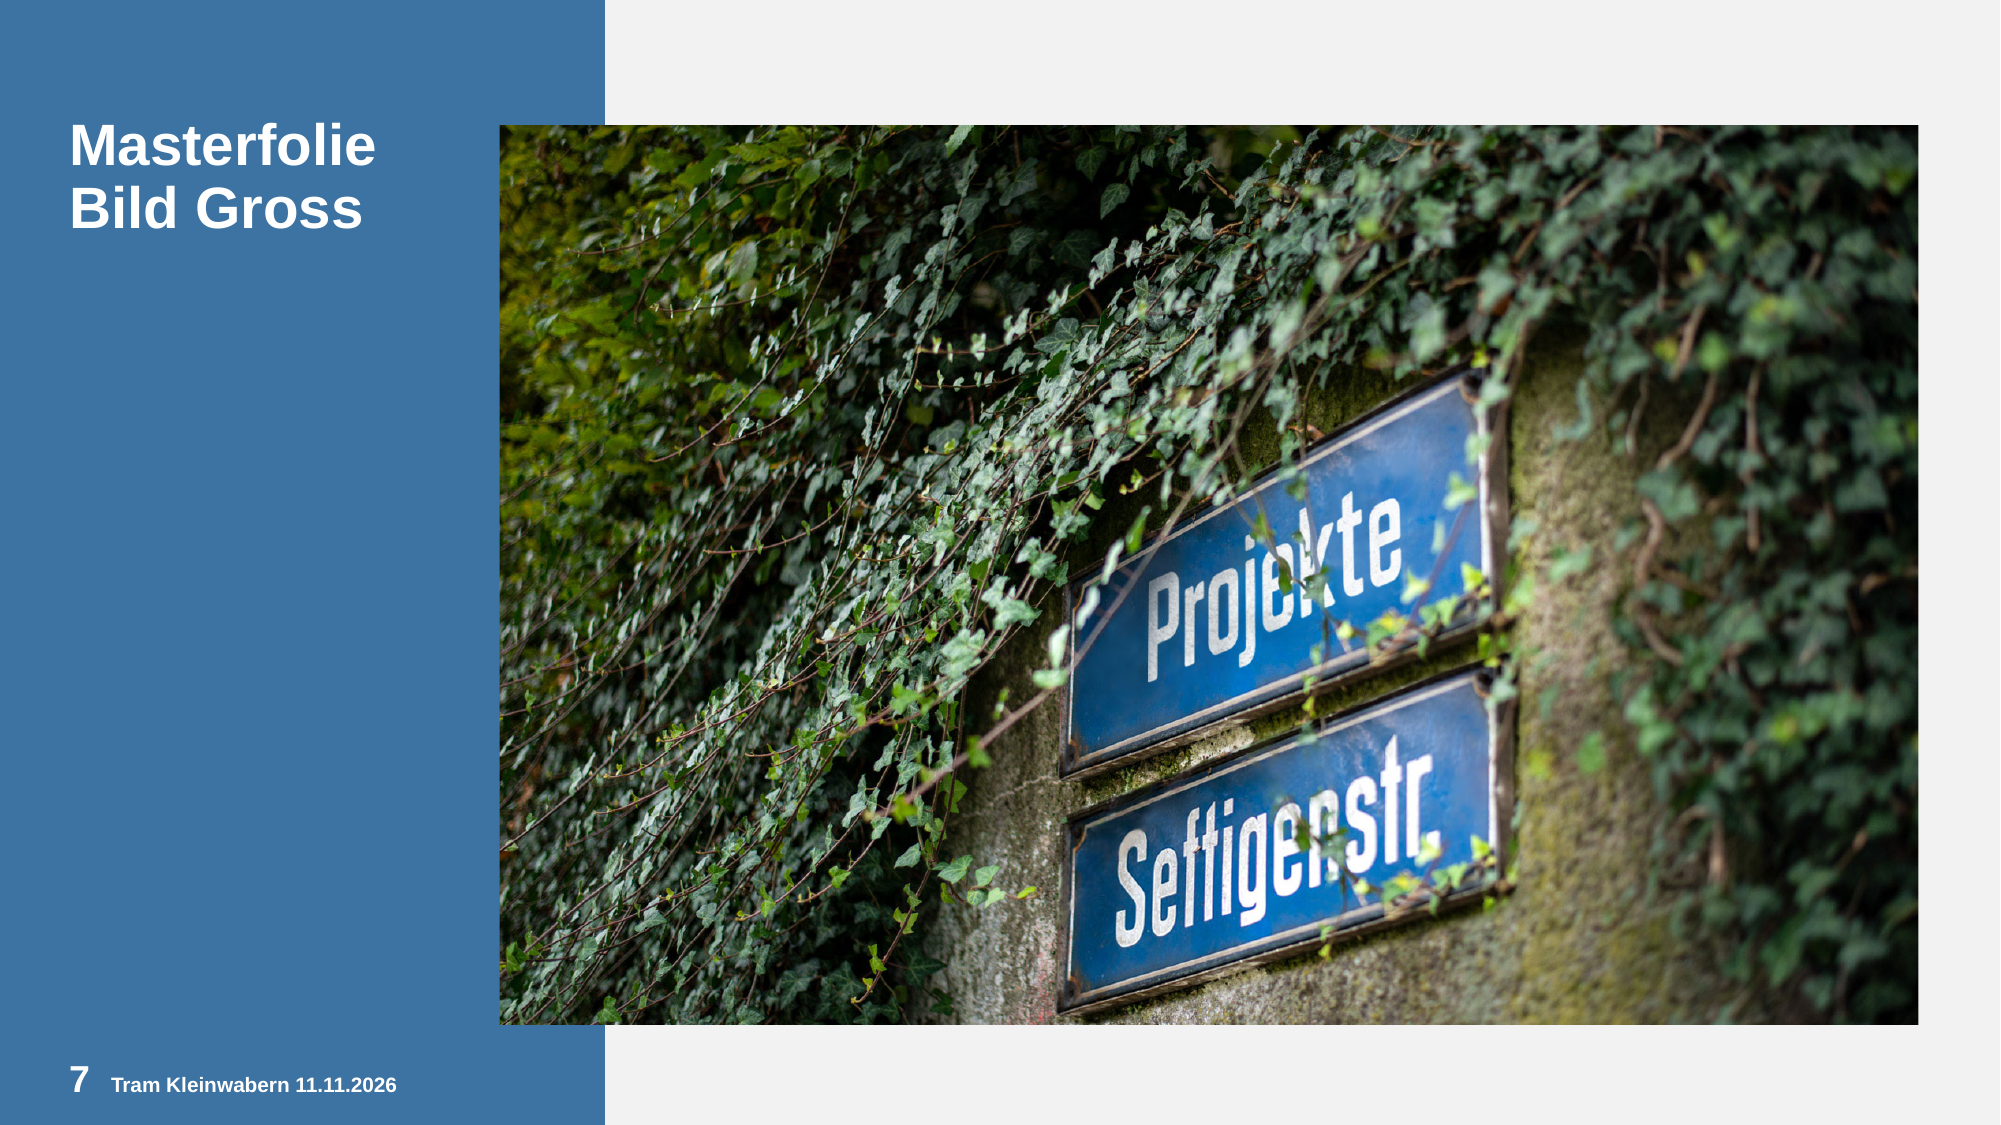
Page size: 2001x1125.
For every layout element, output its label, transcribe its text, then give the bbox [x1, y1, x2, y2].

picture [499, 125, 1919, 1025]
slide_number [69, 1054, 536, 1090]
list Masterfolie Bild Gross [69, 115, 464, 237]
